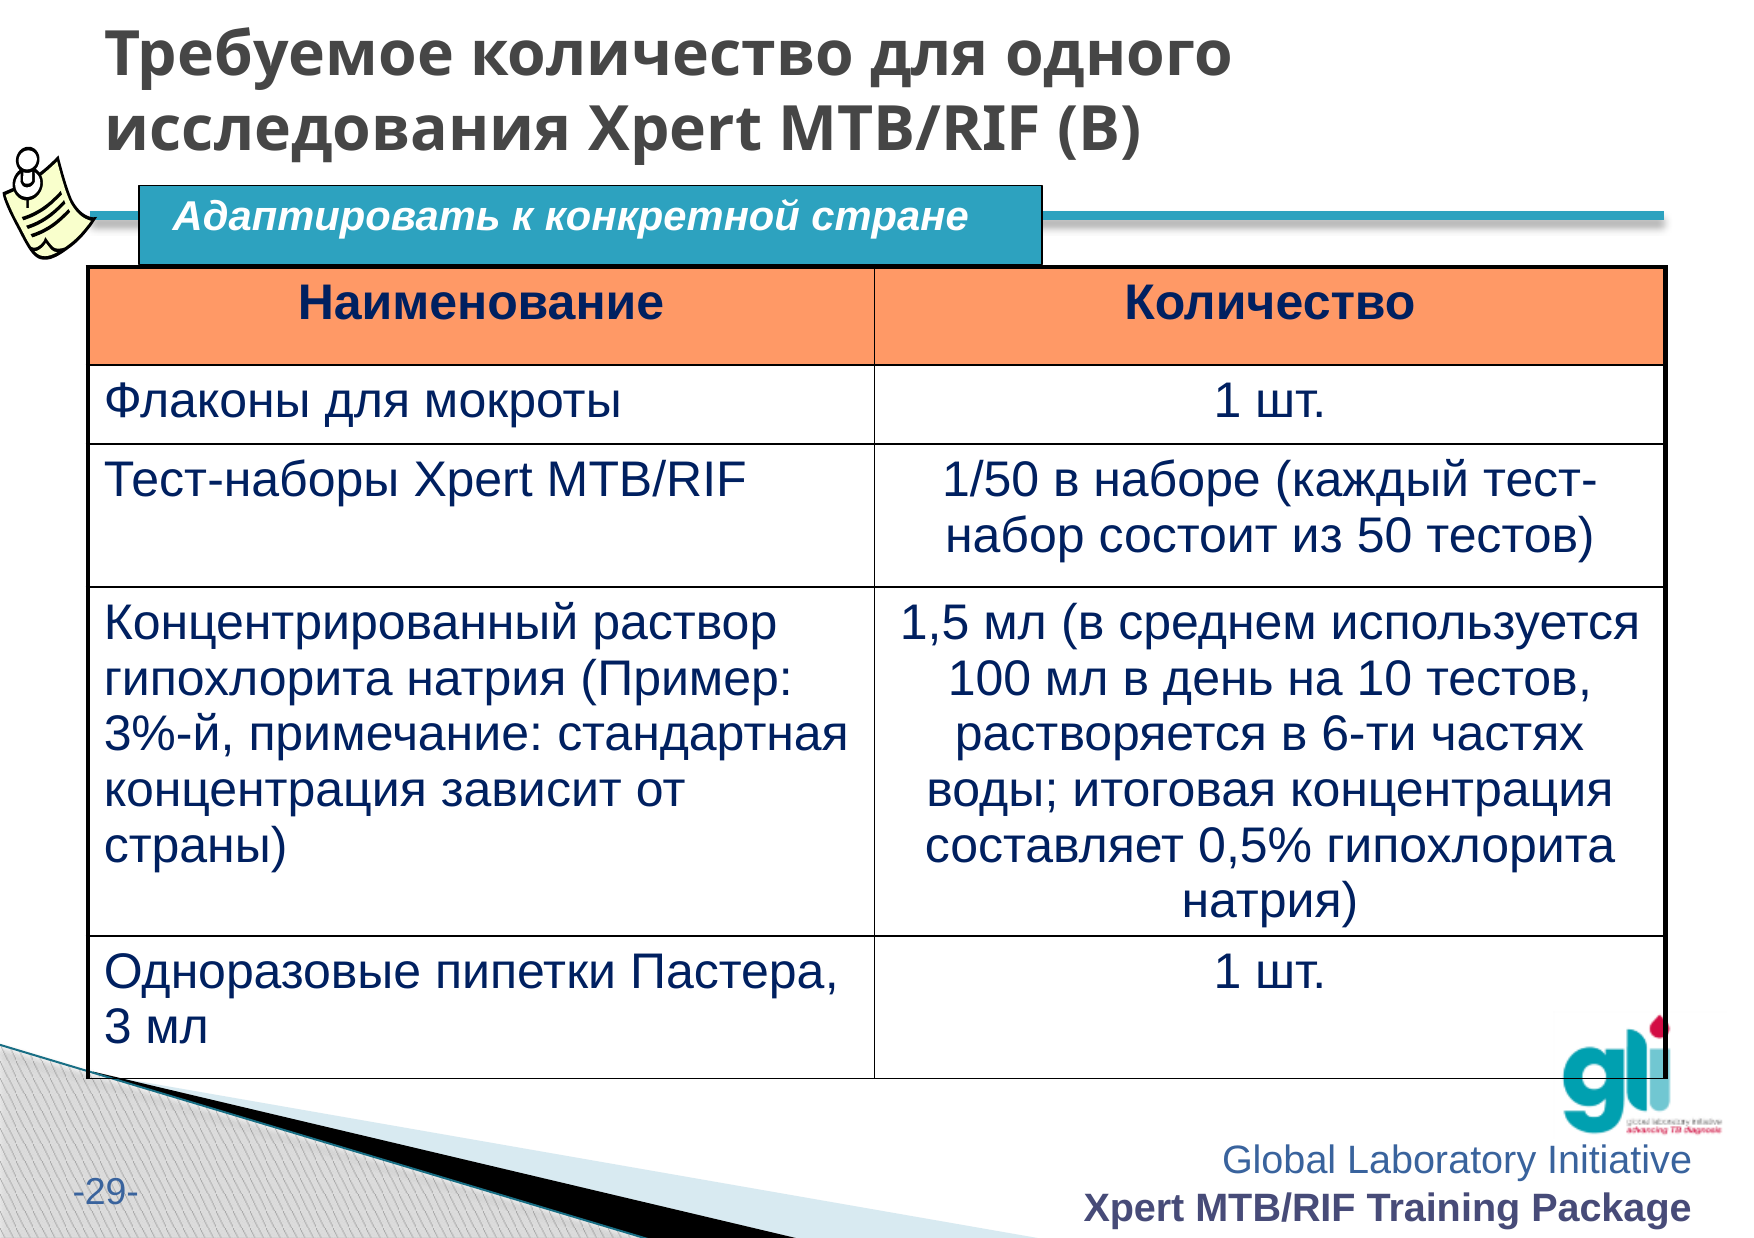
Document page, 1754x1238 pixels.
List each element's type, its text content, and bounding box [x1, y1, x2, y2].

table_cell Одноразовые пипетки Пастера, 3 мл [90, 937, 874, 1078]
table_cell 1/50 в наборе (каждый тест-набор состоит из 50 тестов) [875, 445, 1663, 586]
table_cell 1 шт. [875, 366, 1663, 443]
table_cell 1,5 мл (в среднем используется 100 мл в день на 10 тестов, растворяется в 6-ти частях воды; итоговая концентрация составляет 0,5% гипохлорита натрия) [875, 588, 1663, 935]
table_cell Тест-наборы Xpert MTB/RIF [90, 445, 874, 586]
table_cell Концентрированный раствор гипохлорита натрия (Пример: 3%-й, примечание: стандартная концентрация зависит от страны) [90, 588, 874, 935]
table_cell Флаконы для мокроты [90, 366, 874, 443]
table_header Количество [875, 269, 1663, 364]
table_header Наименование [90, 269, 874, 364]
text_box [139, 185, 1043, 265]
text_box Адаптировать к конкретной стране [157, 181, 1220, 247]
picture [1553, 1011, 1727, 1139]
picture [2, 145, 98, 262]
table_cell 1 шт. [875, 937, 1663, 1078]
title Требуемое количество для одного исследования Xpert MTB/RIF (B) [87, 4, 1666, 171]
